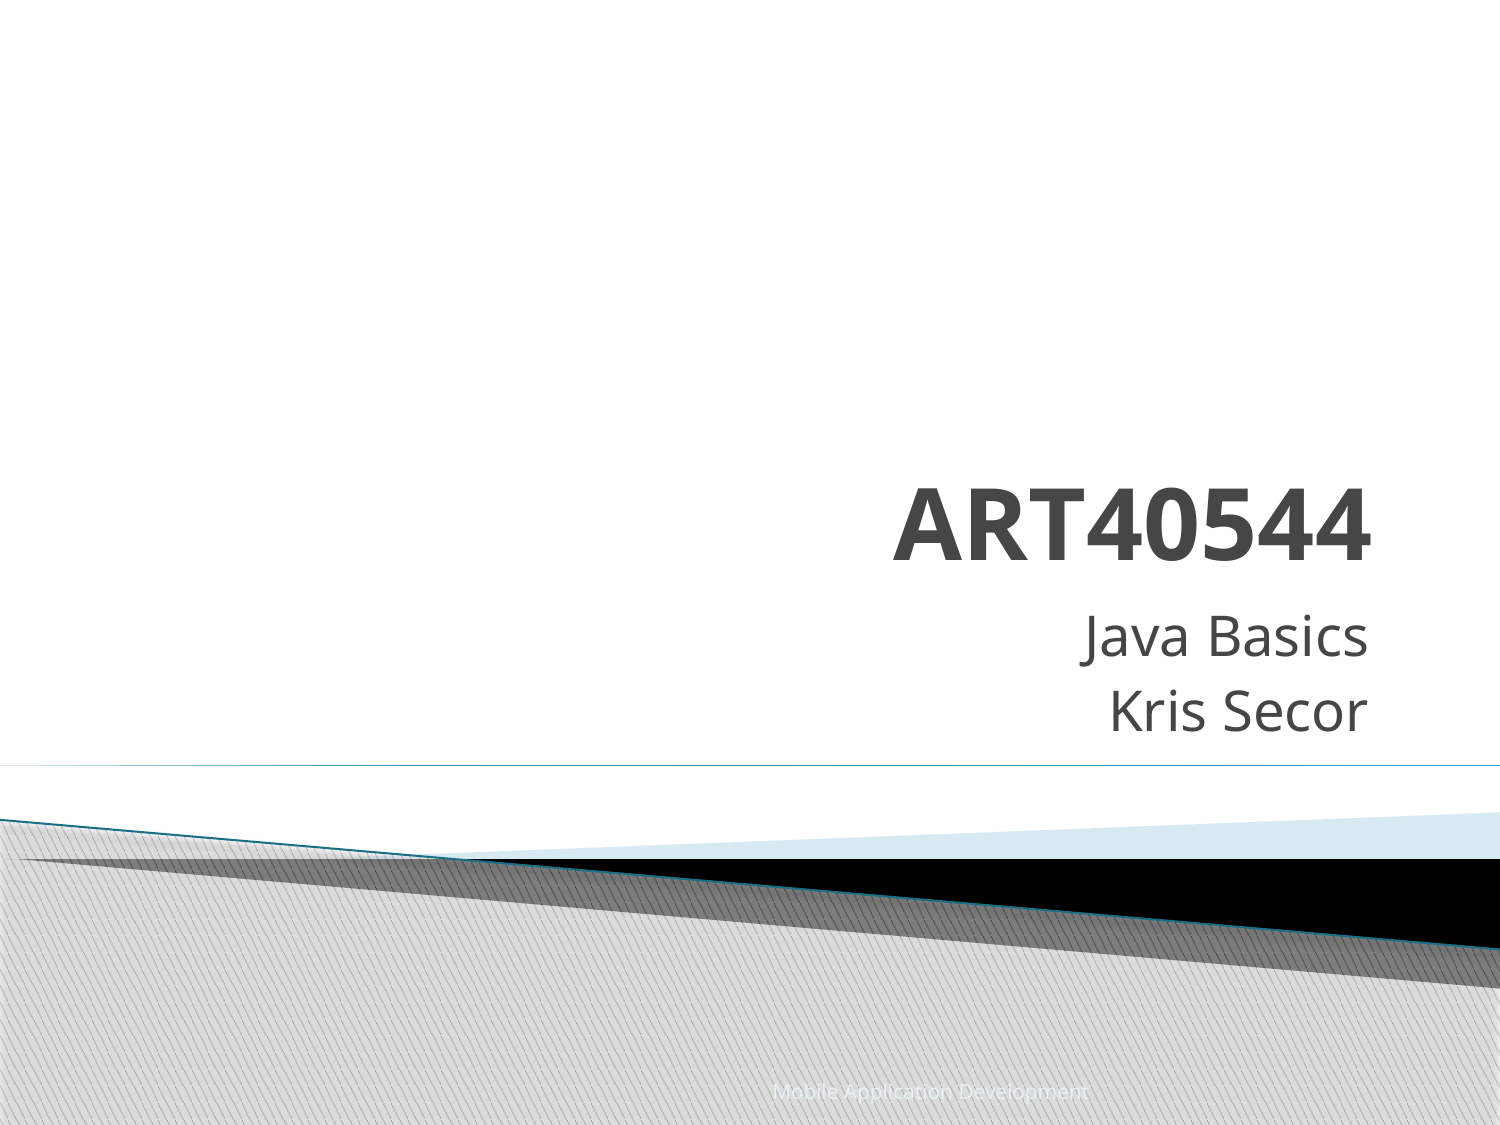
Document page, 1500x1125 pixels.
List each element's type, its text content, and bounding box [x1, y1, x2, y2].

title ART40544 [112, 287, 1388, 588]
picture [5, 859, 1500, 989]
subtitle Java Basics Kris Secor [112, 592, 1388, 790]
footer Mobile Application Development [718, 1051, 1105, 1112]
